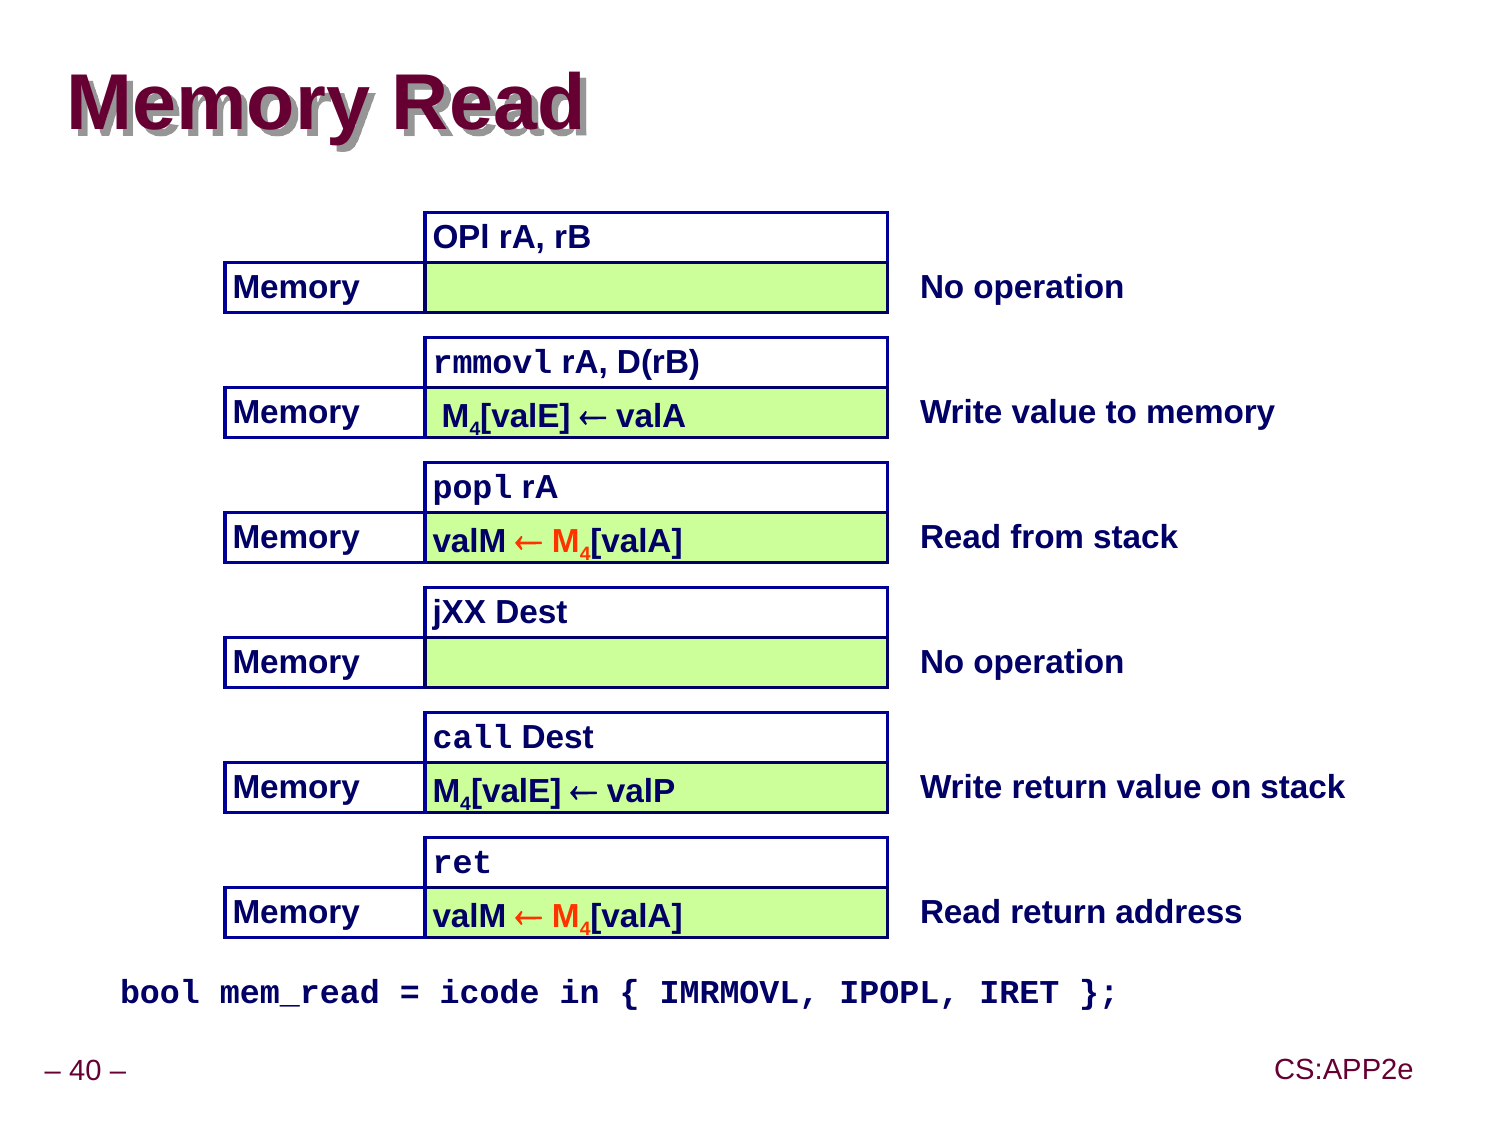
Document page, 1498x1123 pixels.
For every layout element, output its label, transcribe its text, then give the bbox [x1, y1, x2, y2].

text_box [224, 212, 1376, 938]
title Memory Read [66, 40, 1495, 169]
text_box bool mem_read = icode in { IMRMOVL, IPOPL, IRET }; [112, 962, 1425, 1018]
